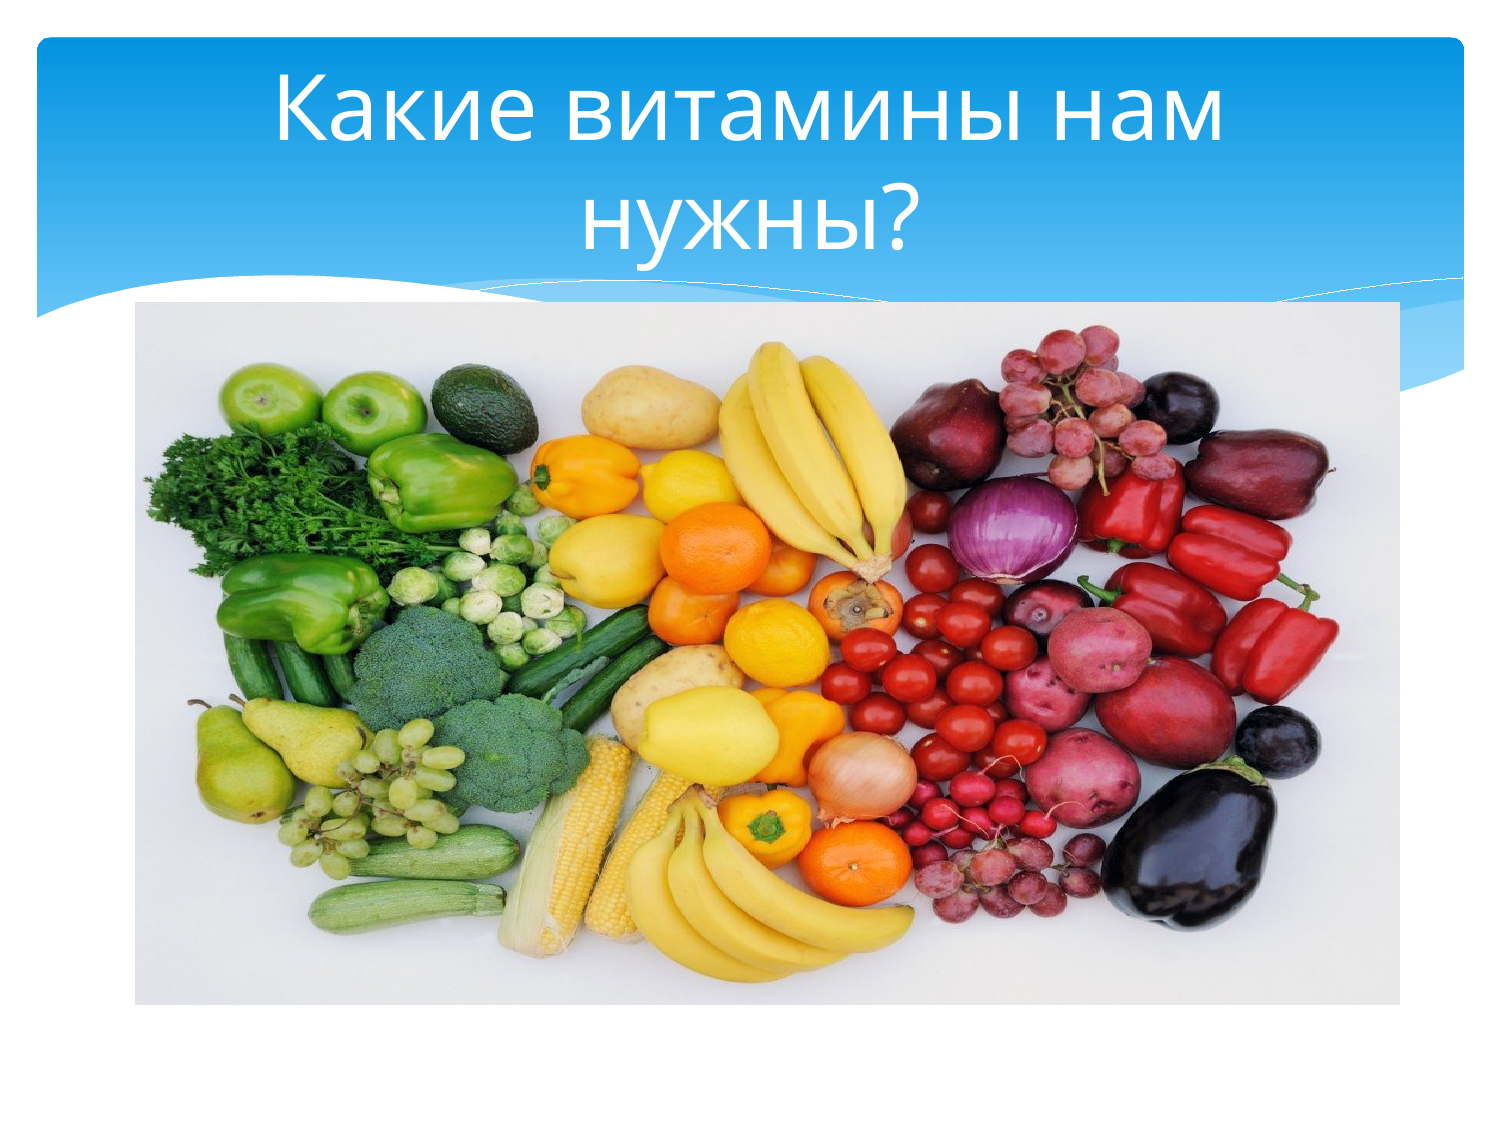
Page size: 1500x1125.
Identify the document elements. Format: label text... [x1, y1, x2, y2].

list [135, 302, 1400, 1006]
title Какие витамины нам нужны? [75, 55, 1425, 261]
